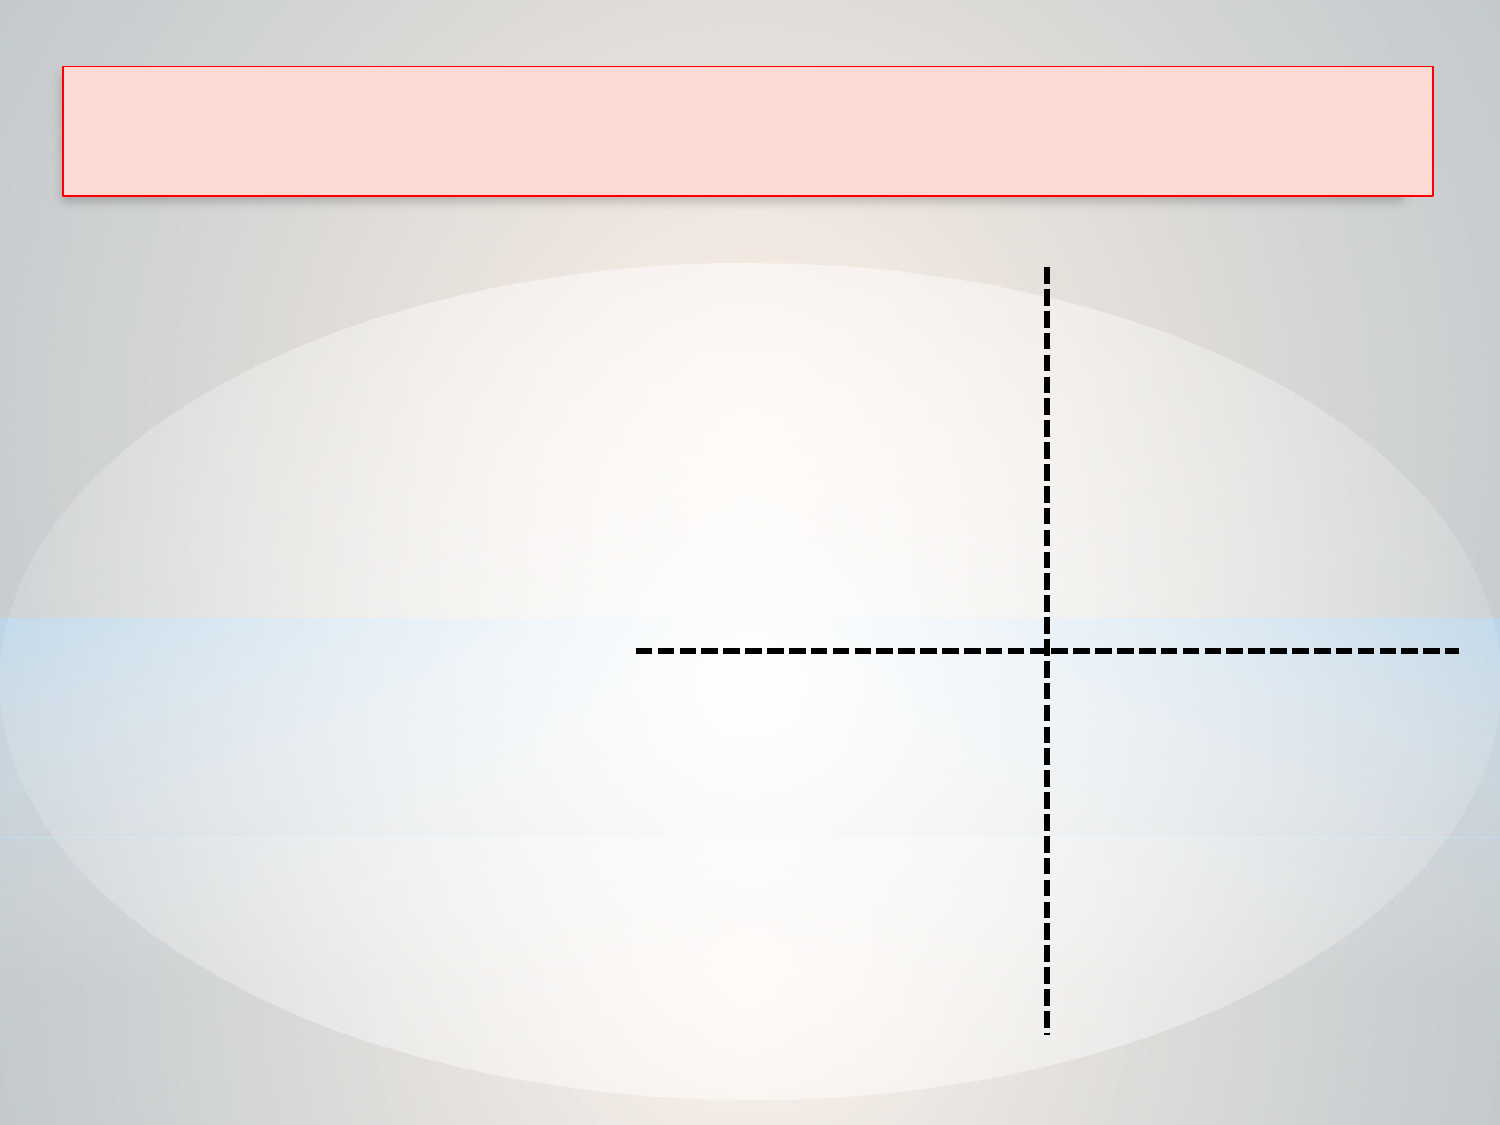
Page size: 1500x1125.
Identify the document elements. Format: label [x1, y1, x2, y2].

text_box [62, 66, 1434, 197]
table_cell [1047, 651, 1459, 1035]
table_cell [636, 651, 1047, 1035]
table_header [1047, 267, 1459, 651]
table_header [636, 267, 1047, 651]
